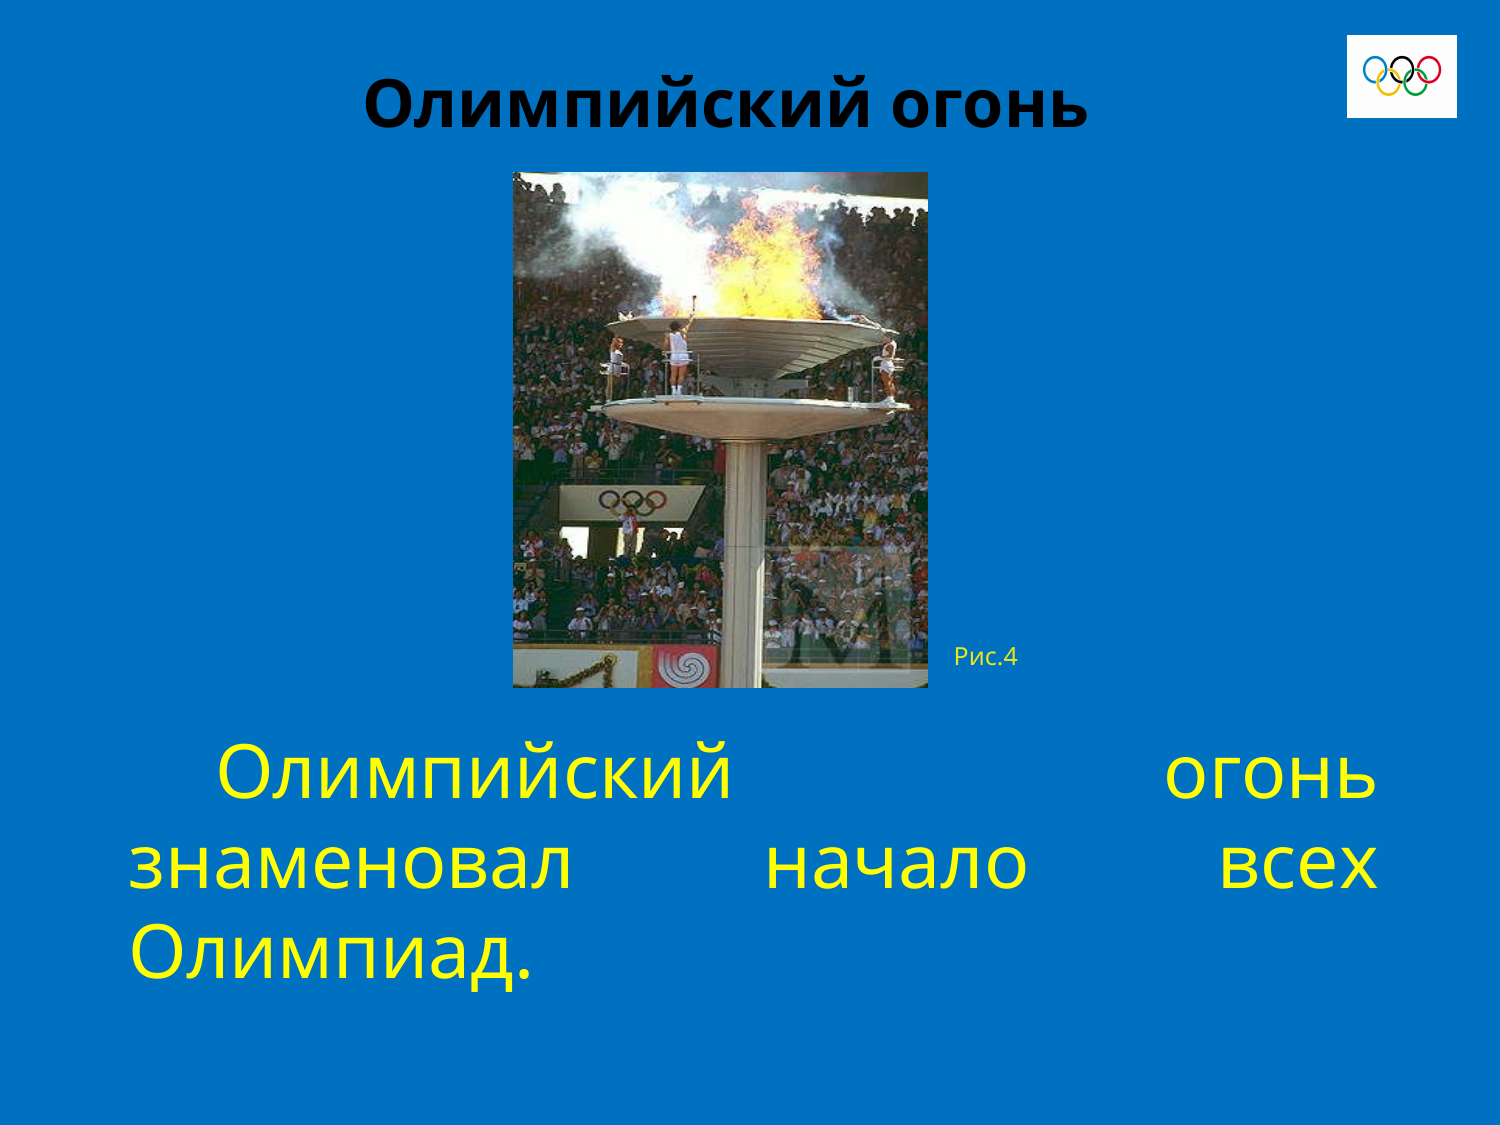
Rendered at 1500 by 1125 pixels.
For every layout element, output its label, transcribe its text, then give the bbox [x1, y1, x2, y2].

title Олимпийский огонь [242, 30, 1210, 172]
picture [513, 172, 928, 688]
list Олимпийский огонь знаменовал начало всех Олимпиад. [112, 716, 1395, 926]
text_box Рис.4 [970, 633, 1057, 679]
picture [1347, 34, 1458, 118]
